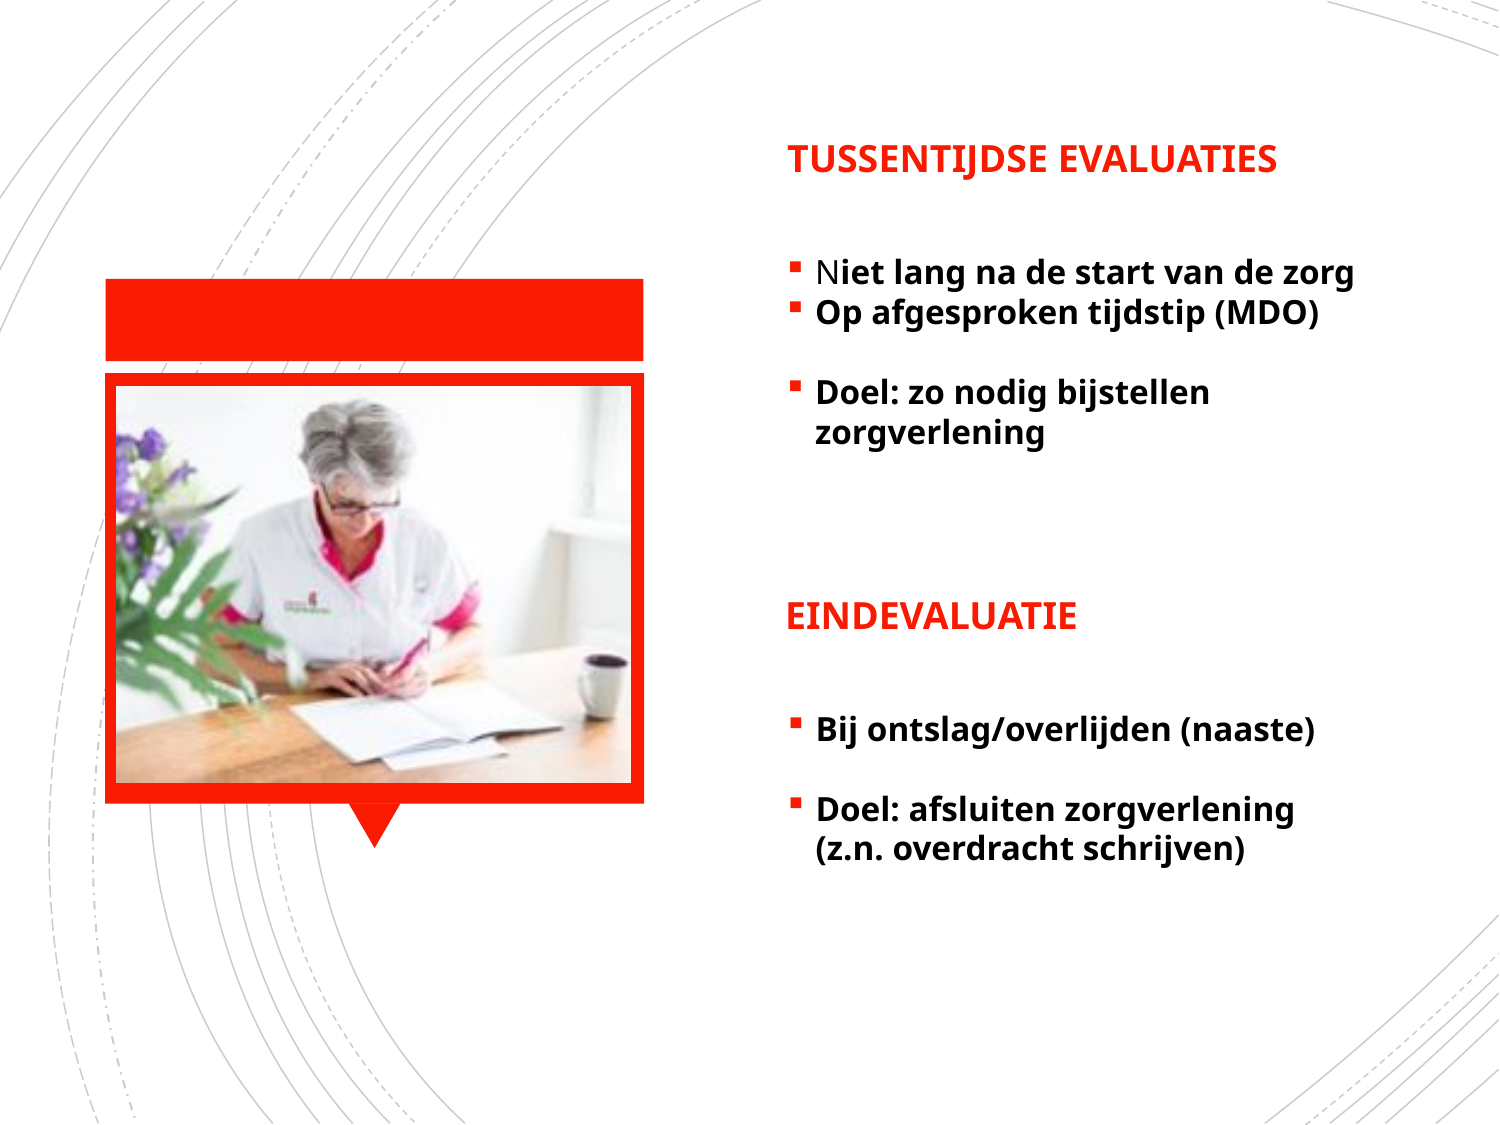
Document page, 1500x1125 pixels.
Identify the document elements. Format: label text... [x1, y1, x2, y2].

list Tussentijdse evaluaties [772, 131, 1397, 244]
list Bij ontslag/overlijden (naaste) Doel: afsluiten zorgverlening (z.n. overdracht schrijven) [772, 700, 1468, 994]
picture [116, 386, 631, 784]
title [118, 784, 631, 918]
list Eindevaluatie [770, 588, 1397, 701]
list Niet lang na de start van de zorg Op afgesproken tijdstip (MDO) Doel: zo nodig bijstellen zorgverlening [772, 244, 1397, 536]
